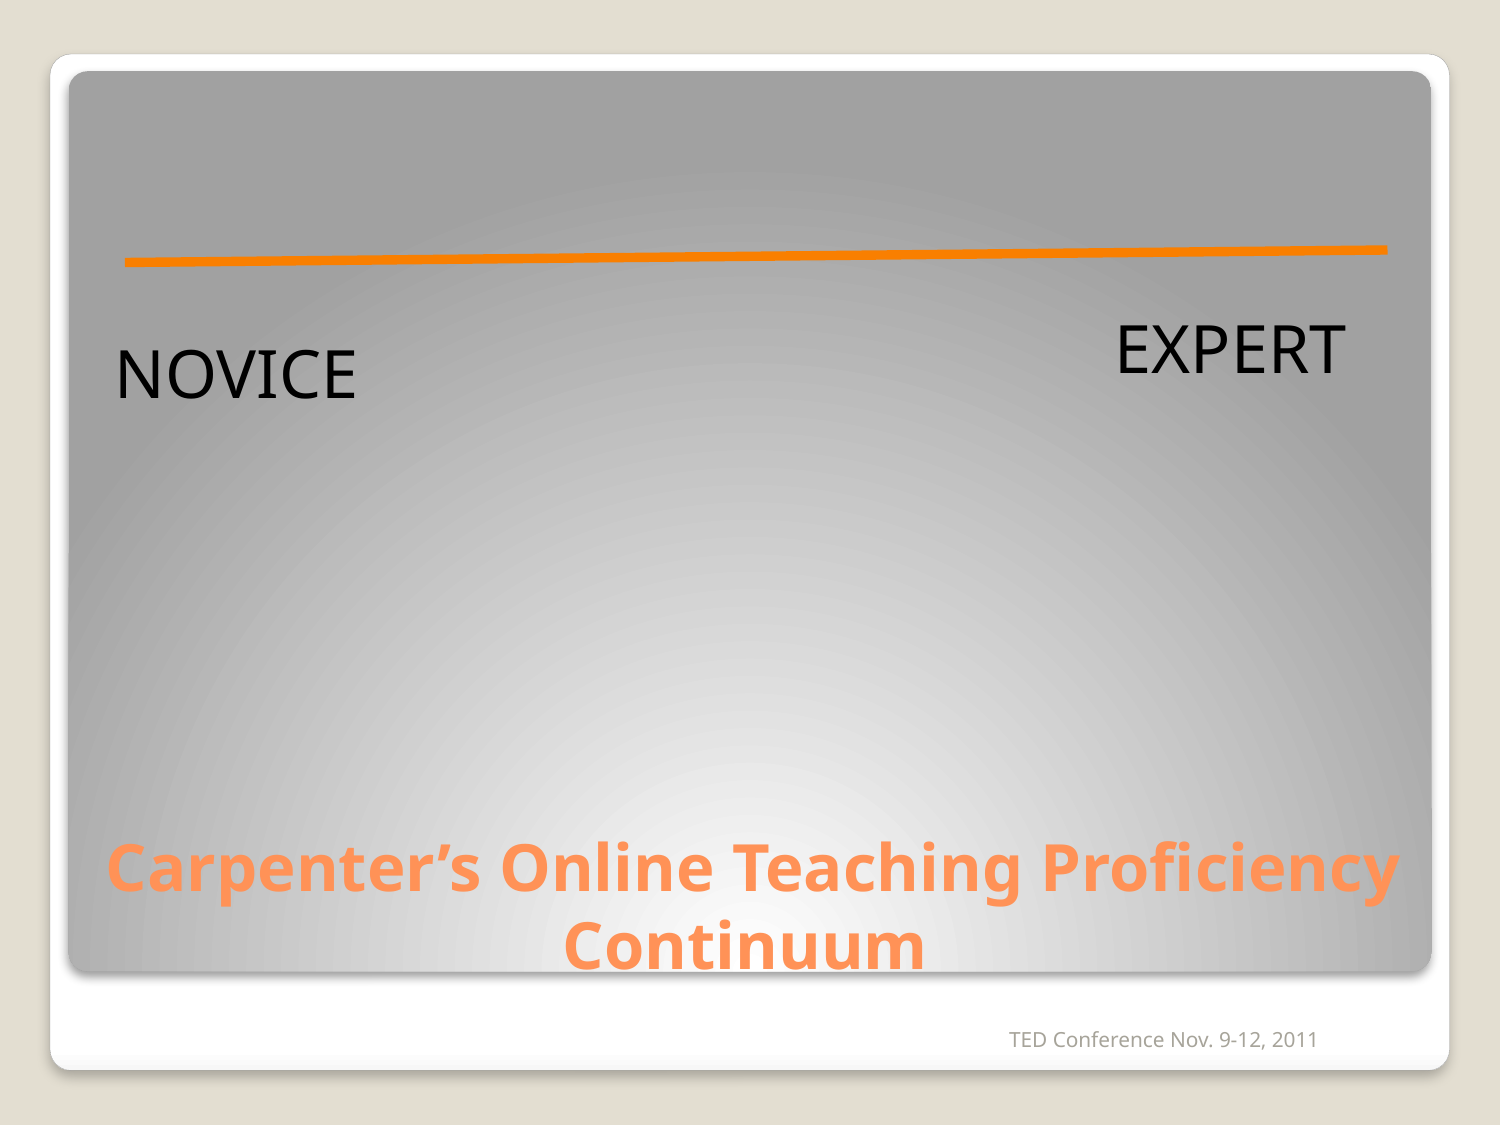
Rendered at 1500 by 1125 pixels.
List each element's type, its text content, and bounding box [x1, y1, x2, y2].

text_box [124, 249, 1388, 263]
title Carpenter’s Online Teaching Proficiency Continuum [82, 817, 1425, 991]
text_box NOVICE [99, 324, 463, 420]
text_box EXPERT [1099, 299, 1413, 395]
footer TED Conference Nov. 9-12, 2011 [994, 1002, 1370, 1063]
